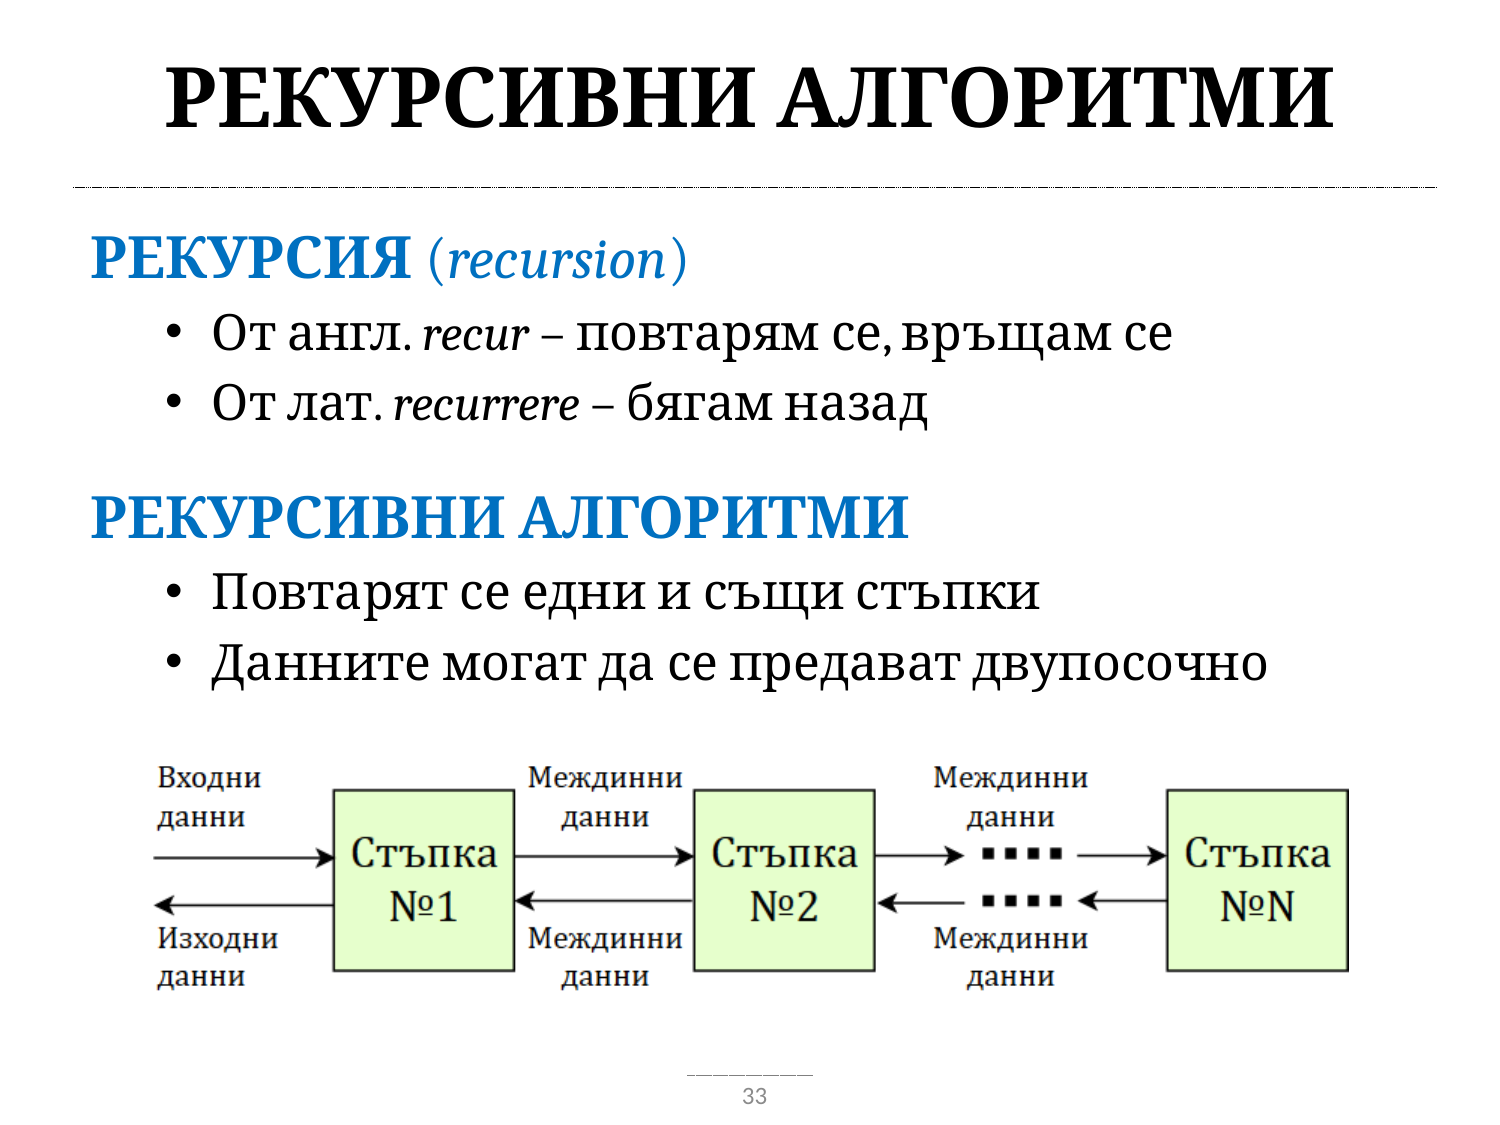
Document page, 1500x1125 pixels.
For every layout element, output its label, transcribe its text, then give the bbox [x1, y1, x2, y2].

picture [137, 762, 1349, 996]
slide_number 33 [579, 1065, 930, 1125]
list Рекурсия (recursion) От англ. recur – повтарям се, връщам се От лат. recurrere – бягам назад Рекурсивни алгоритми Повтарят се едни и същи стъпки Данните могат да се предават двупосочно [75, 212, 1450, 1063]
title Рекурсивни алгоритми [0, 0, 1500, 188]
